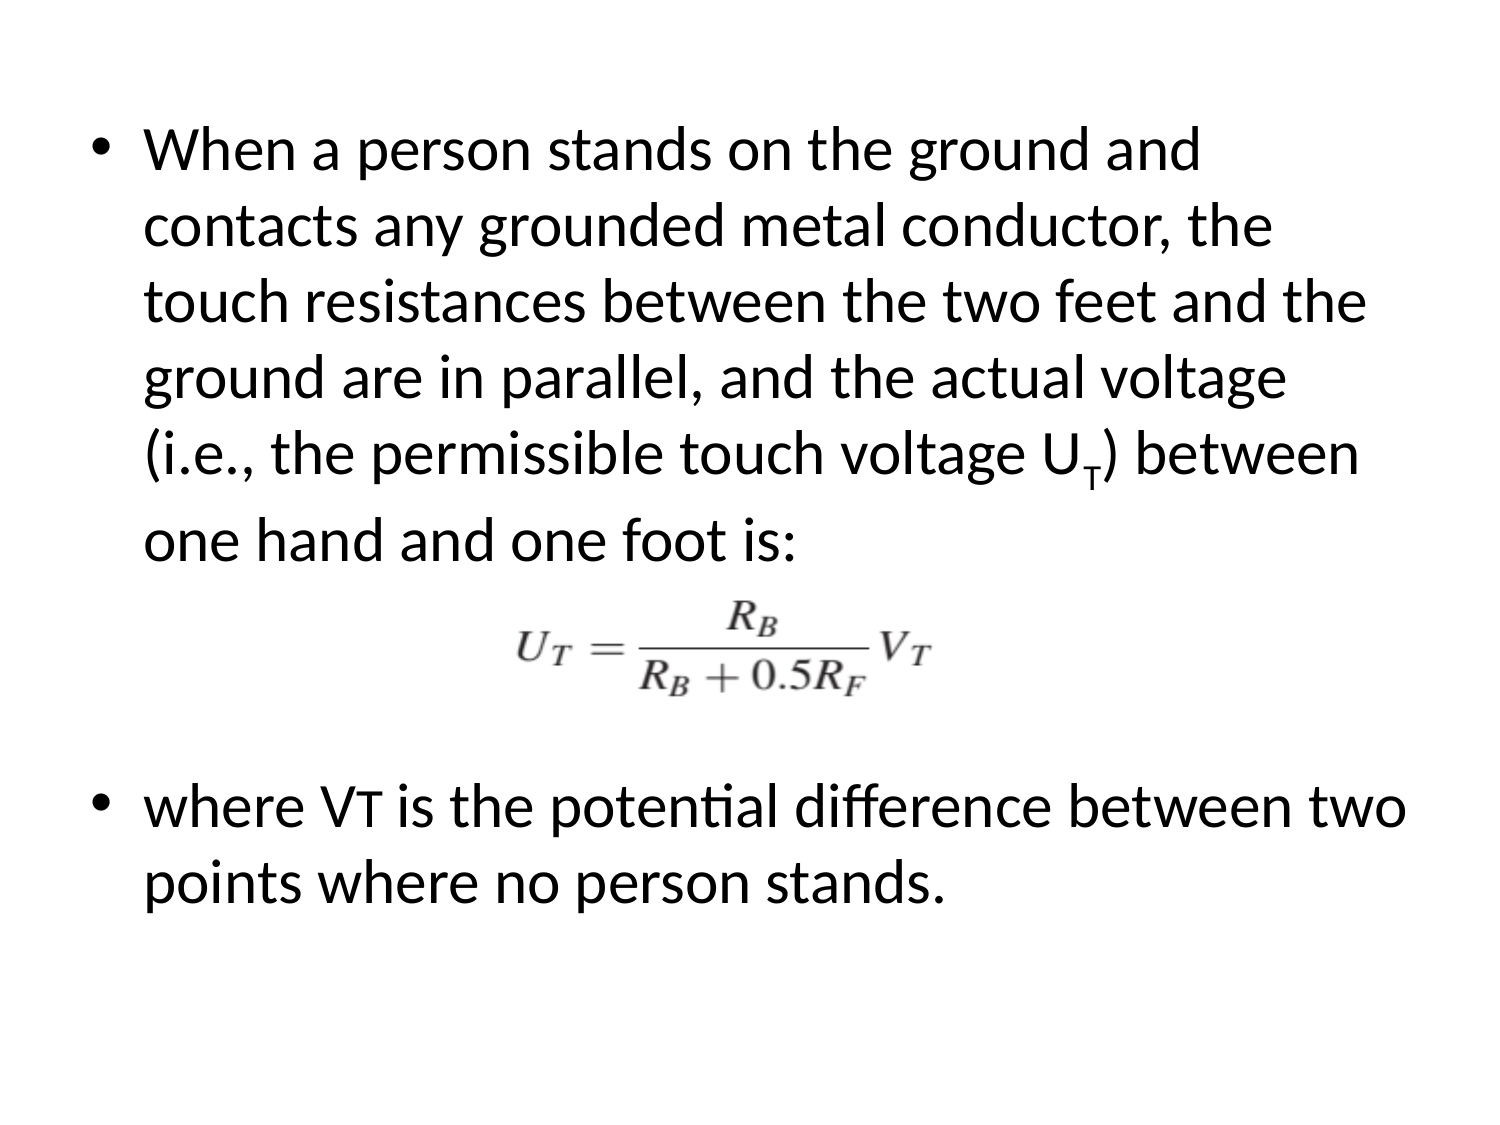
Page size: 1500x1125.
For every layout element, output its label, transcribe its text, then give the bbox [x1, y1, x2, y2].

list When a person stands on the ground and contacts any grounded metal conductor, the touch resistances between the two feet and the ground are in parallel, and the actual voltage (i.e., the permissible touch voltage UT) between one hand and one foot is: where VT is the potential difference between two points where no person stands. [75, 99, 1425, 1005]
picture [487, 574, 1038, 738]
